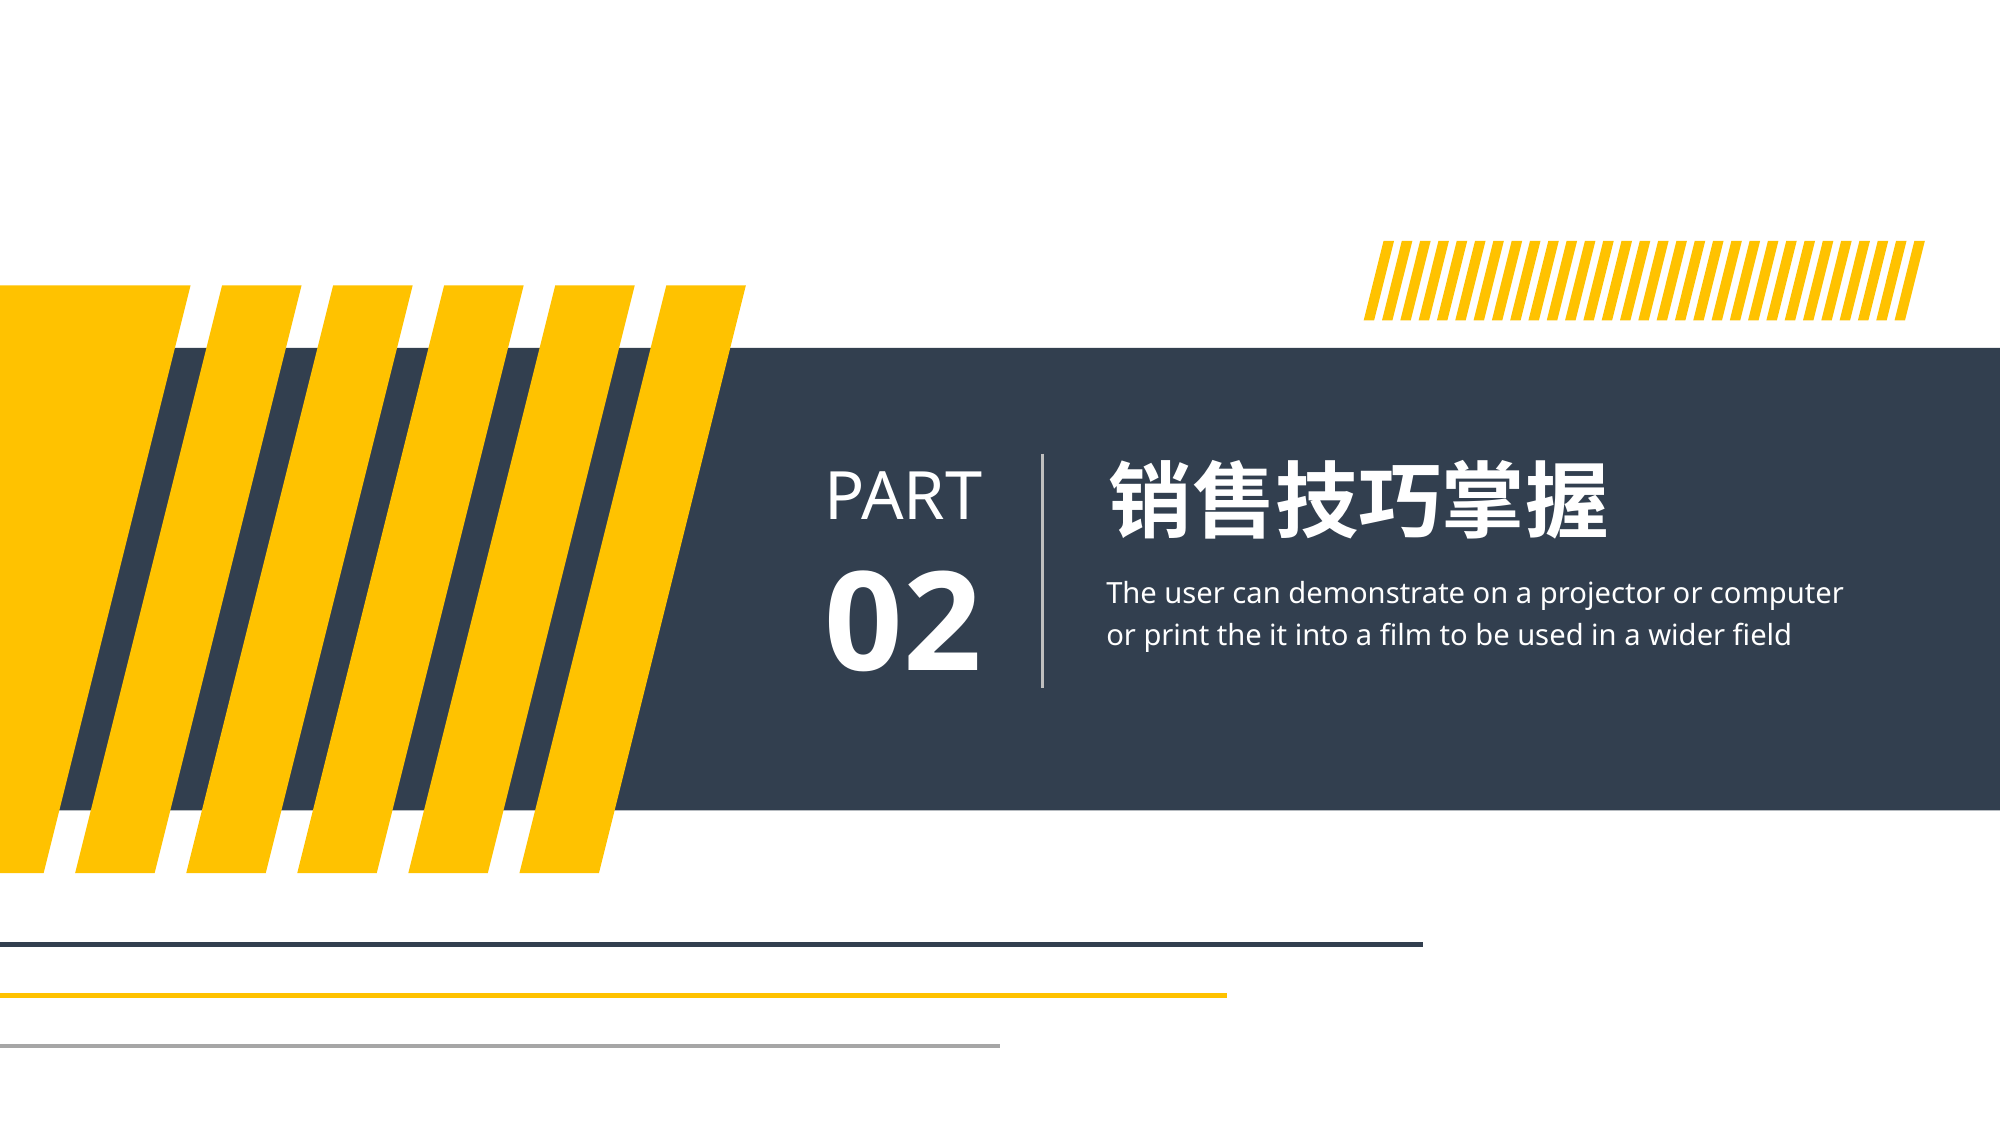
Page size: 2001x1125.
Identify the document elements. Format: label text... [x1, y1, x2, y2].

text_box [1636, 239, 1670, 322]
text_box [1874, 239, 1908, 322]
text_box [1508, 239, 1542, 322]
text_box [1765, 239, 1799, 322]
text_box [1545, 239, 1579, 322]
text_box [1417, 239, 1451, 322]
text_box [1728, 239, 1762, 322]
text_box [1856, 239, 1890, 322]
text_box [1783, 239, 1817, 322]
text_box [394, 347, 538, 812]
text_box [1435, 239, 1469, 322]
text_box [1819, 239, 1853, 322]
text_box [1563, 239, 1597, 322]
text_box PART 02 [809, 446, 998, 706]
text_box [616, 347, 2000, 812]
text_box [518, 284, 748, 875]
text_box [1398, 239, 1432, 322]
text_box [1838, 239, 1872, 322]
text_box [1618, 239, 1652, 322]
text_box [0, 284, 192, 875]
text_box [1600, 239, 1634, 322]
text_box [172, 347, 316, 812]
text_box [295, 284, 526, 875]
text_box [1710, 239, 1744, 322]
text_box [407, 284, 637, 875]
text_box [1801, 239, 1835, 322]
text_box [1453, 239, 1487, 322]
text_box [1673, 239, 1707, 322]
text_box [184, 284, 415, 875]
text_box [73, 284, 303, 875]
text_box [1582, 239, 1616, 322]
text_box [283, 347, 427, 812]
text_box [1691, 239, 1725, 322]
text_box [1362, 239, 1396, 322]
text_box [1527, 239, 1561, 322]
text_box [1655, 239, 1689, 322]
text_box [1893, 239, 1927, 322]
text_box 销售技巧掌握 [1094, 440, 1624, 556]
text_box [1746, 239, 1780, 322]
text_box [61, 347, 205, 812]
text_box [1472, 239, 1506, 322]
text_box The user can demonstrate on a projector or computer or print the it into a film to be used in a wider field [1091, 559, 1876, 659]
text_box [505, 347, 649, 812]
text_box [1490, 239, 1524, 322]
text_box [1380, 239, 1414, 322]
